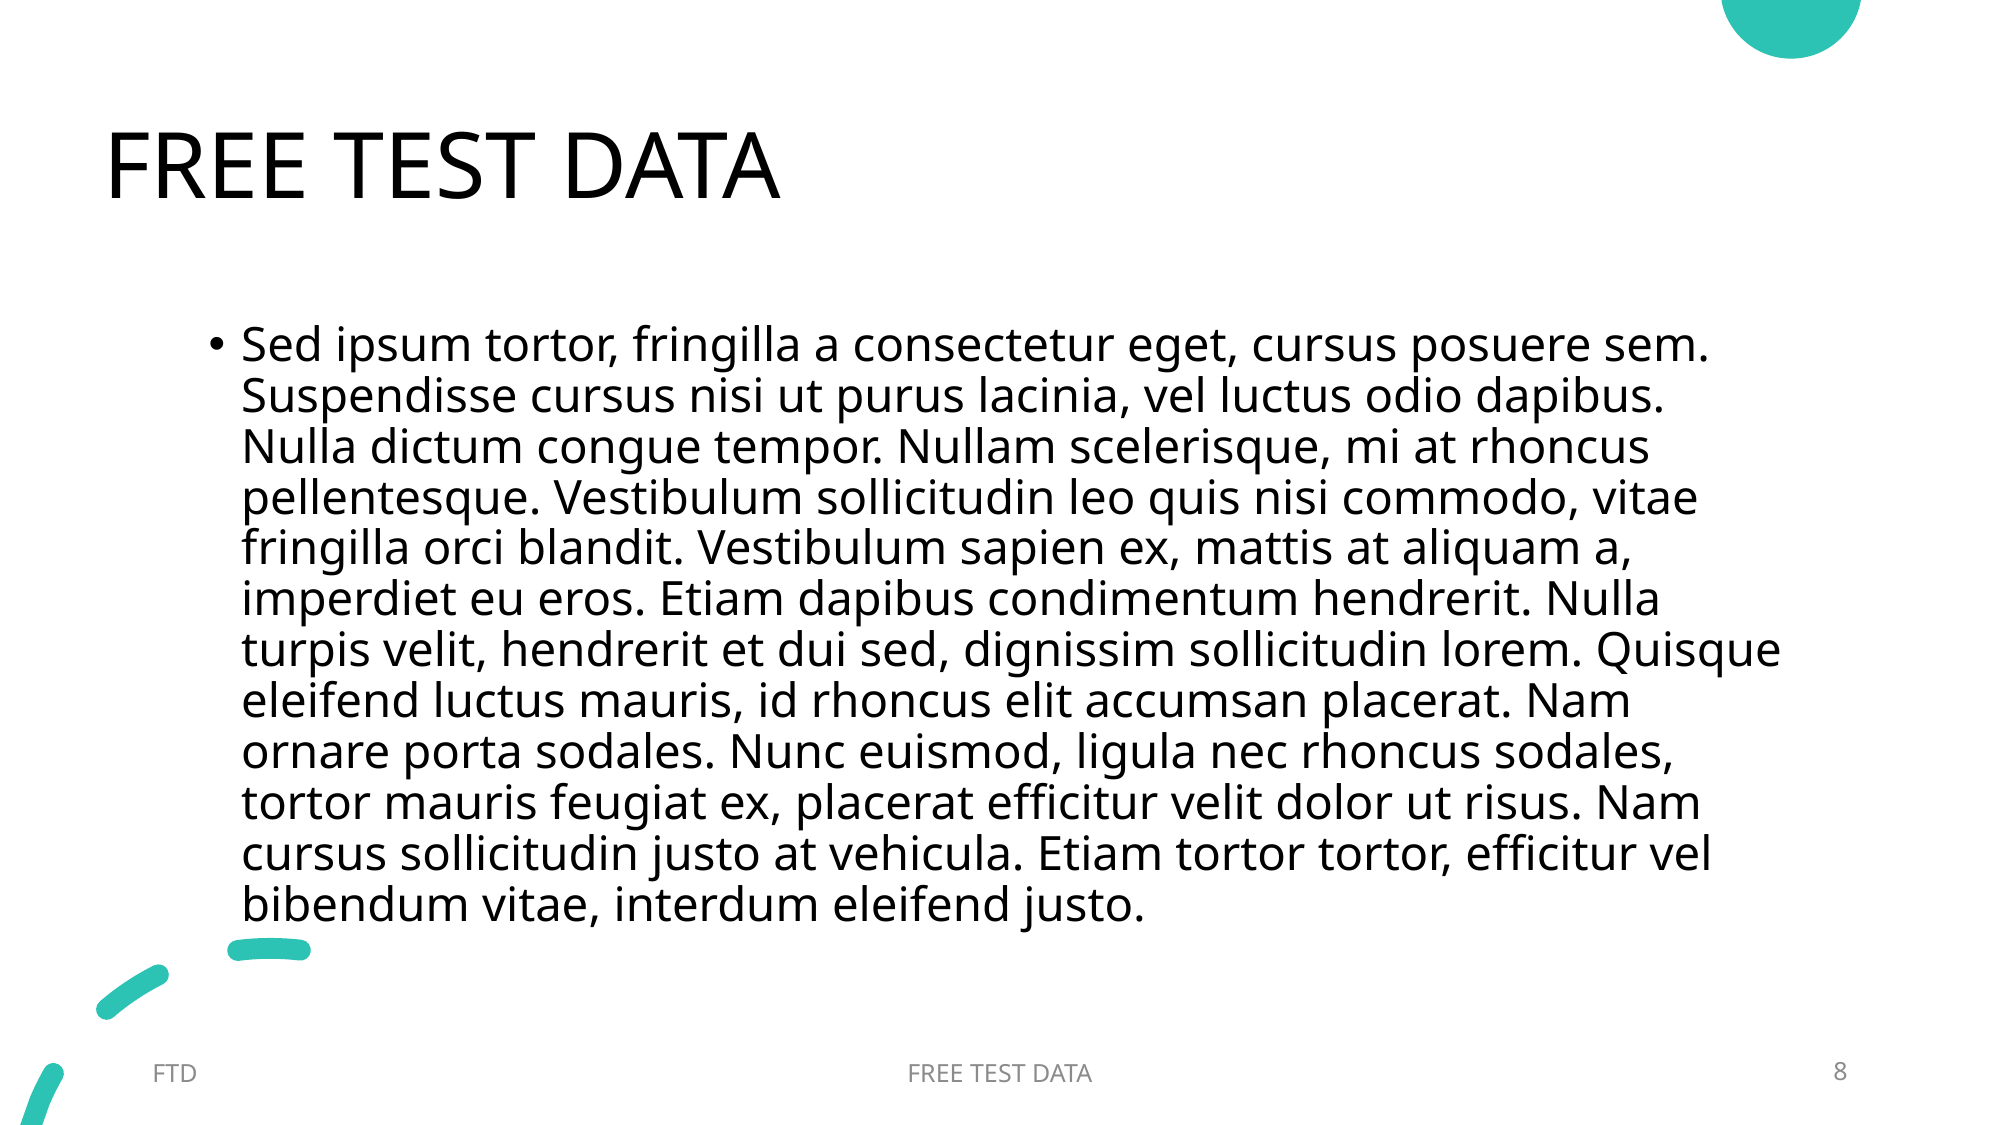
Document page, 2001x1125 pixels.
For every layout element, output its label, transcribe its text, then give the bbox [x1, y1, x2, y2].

slide_number FTD [137, 1042, 588, 1103]
title FREE TEST DATA [88, 59, 1814, 278]
footer FREE TEST DATA [662, 1042, 1338, 1103]
list Sed ipsum tortor, fringilla a consectetur eget, cursus posuere sem. Suspendisse cursus nisi ut purus lacinia, vel luctus odio dapibus. Nulla dictum congue tempor. Nullam scelerisque, mi at rhoncus pellentesque. Vestibulum sollicitudin leo quis nisi commodo, vitae fringilla orci blandit. Vestibulum sapien ex, mattis at aliquam a, imperdiet eu eros. Etiam dapibus condimentum hendrerit. Nulla turpis velit, hendrerit et dui sed, dignissim sollicitudin lorem. Quisque eleifend luctus mauris, id rhoncus elit accumsan placerat. Nam ornare porta sodales. Nunc euismod, ligula nec rhoncus sodales, tortor mauris feugiat ex, placerat efficitur velit dolor ut risus. Nam cursus sollicitudin justo at vehicula. Etiam tortor tortor, efficitur vel bibendum vitae, interdum eleifend justo. [193, 313, 1806, 947]
slide_number 8 [1412, 1042, 1863, 1103]
